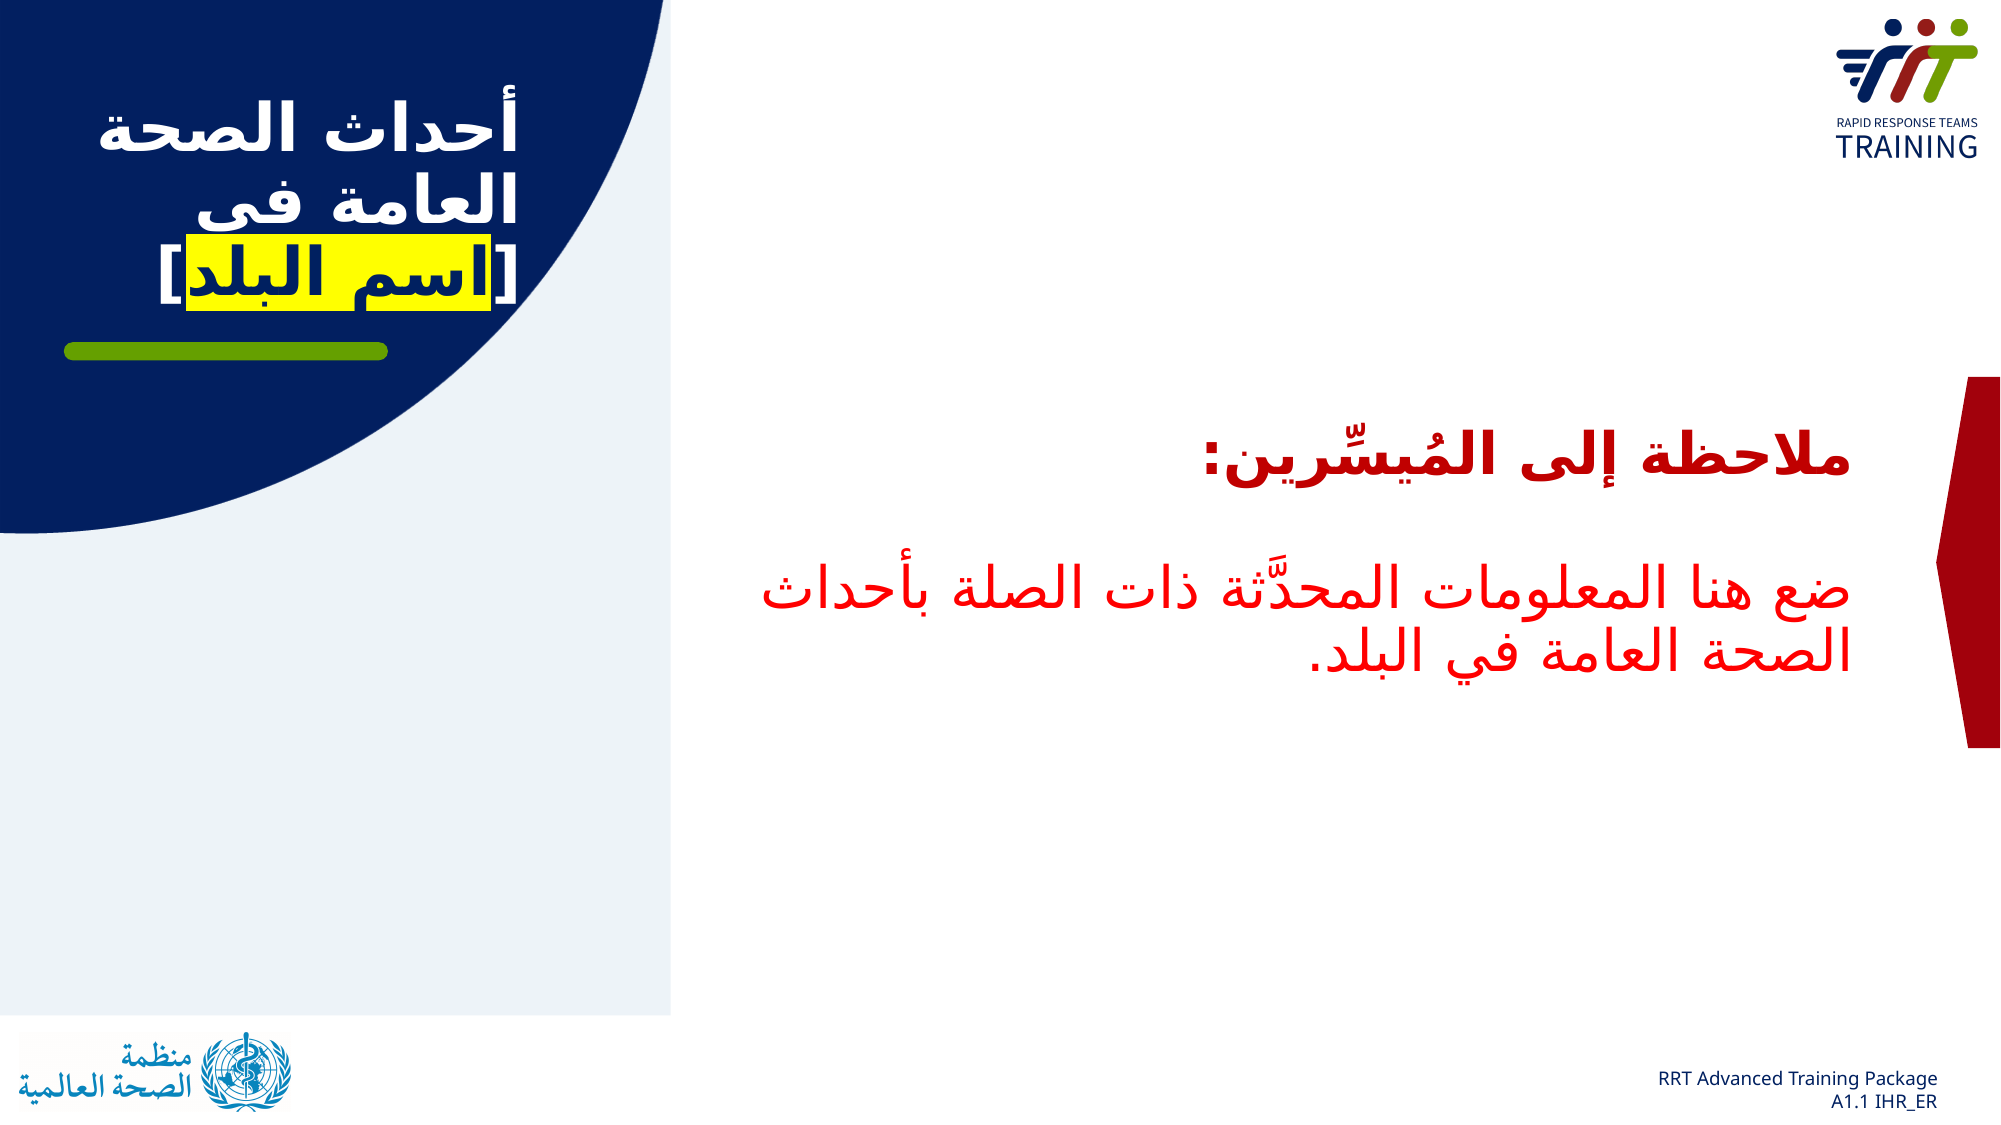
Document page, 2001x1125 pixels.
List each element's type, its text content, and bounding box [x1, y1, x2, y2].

picture [0, 0, 670, 538]
picture [248, 1047, 254, 1056]
title أحداث الصحة العامة في [اسم البلد] [0, 42, 530, 361]
list ملاحظة إلى المُيسِّرين: ضع هنا المعلومات المحدَّثة ذات الصلة بأحداث الصحة العامة في البلد. [625, 98, 1862, 1010]
text_box [63, 342, 388, 361]
picture [1835, 19, 1978, 167]
picture [19, 1032, 291, 1112]
